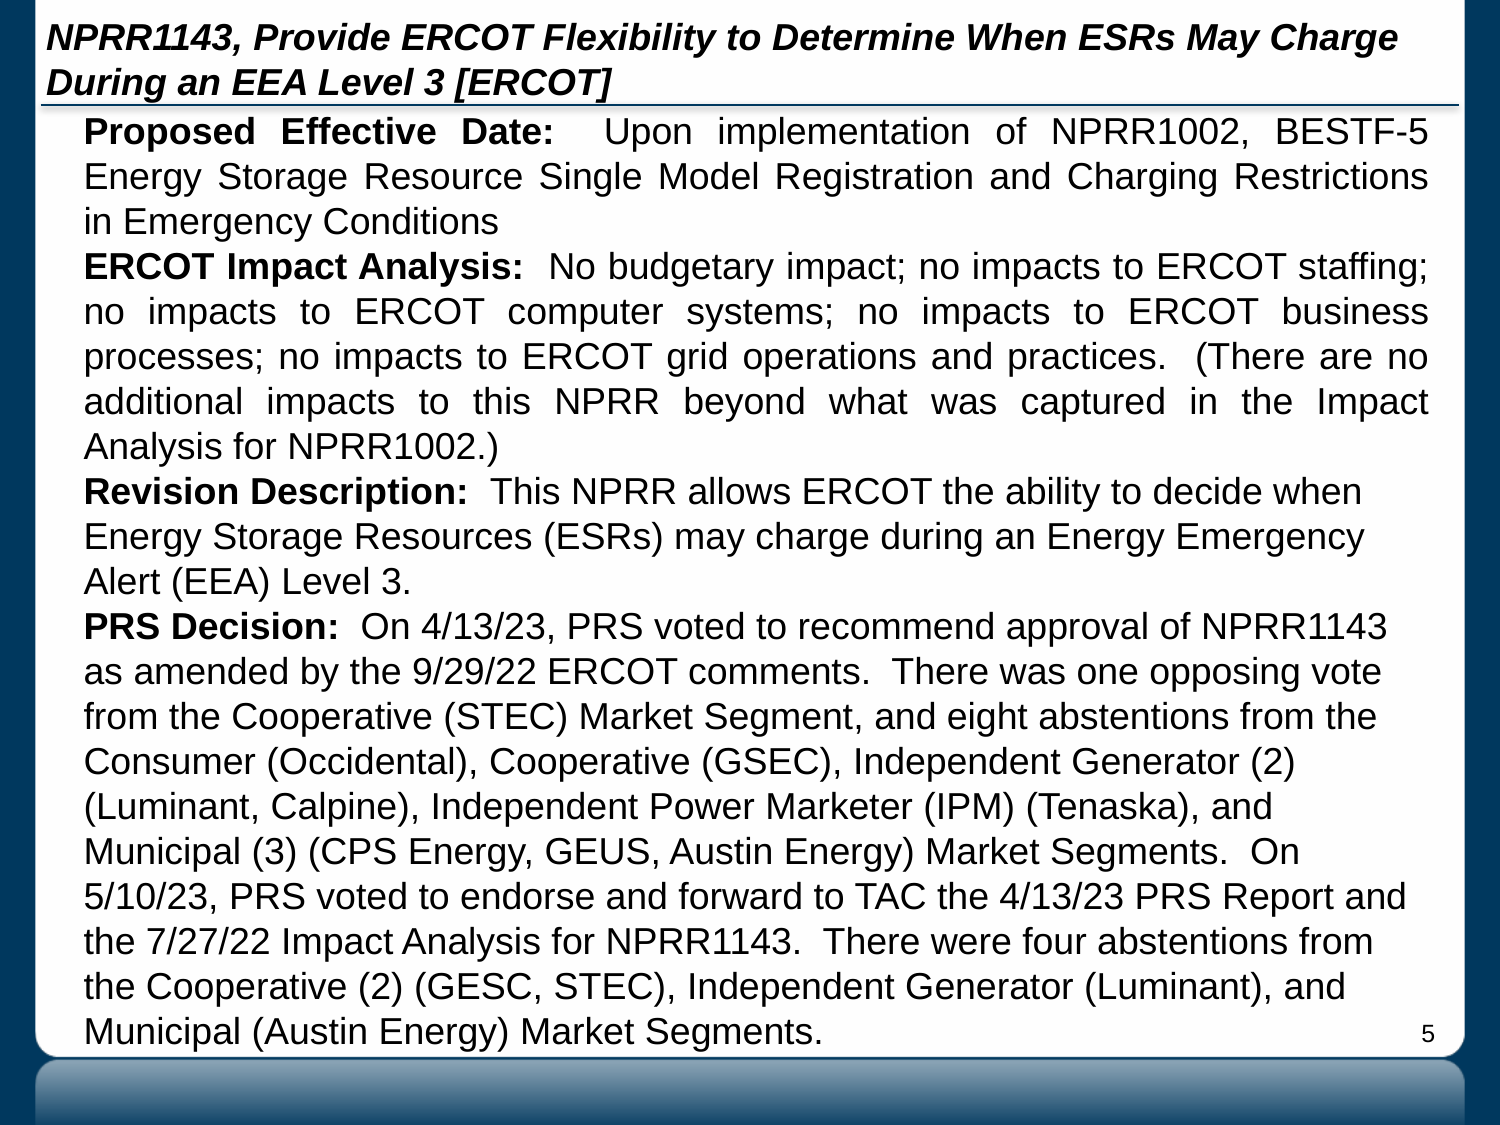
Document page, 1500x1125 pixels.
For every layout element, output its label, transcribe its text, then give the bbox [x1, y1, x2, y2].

text_box Proposed Effective Date: Upon implementation of NPRR1002, BESTF-5 Energy Storage Resource Single Model Registration and Charging Restrictions in Emergency Conditions ERCOT Impact Analysis: No budgetary impact; no impacts to ERCOT staffing; no impacts to ERCOT computer systems; no impacts to ERCOT business processes; no impacts to ERCOT grid operations and practices. (There are no additional impacts to this NPRR beyond what was captured in the Impact Analysis for NPRR1002.) Revision Description: This NPRR allows ERCOT the ability to decide when Energy Storage Resources (ESRs) may charge during an Energy Emergency Alert (EEA) Level 3. PRS Decision: On 4/13/23, PRS voted to recommend approval of NPRR1143 as amended by the 9/29/22 ERCOT comments. There was one opposing vote from the Cooperative (STEC) Market Segment, and eight abstentions from the Consumer (Occidental), Cooperative (GSEC), Independent Generator (2) (Luminant, Calpine), Independent Power Marketer (IPM) (Tenaska), and Municipal (3) (CPS Energy, GEUS, Austin Energy) Market Segments. On 5/10/23, PRS voted to endorse and forward to TAC the 4/13/23 PRS Report and the 7/27/22 Impact Analysis for NPRR1143. There were four abstentions from the Cooperative (2) (GESC, STEC), Independent Generator (Luminant), and Municipal (Austin Energy) Market Segments. [31, 99, 1444, 1060]
title NPRR1143, Provide ERCOT Flexibility to Determine When ESRs May Charge During an EEA Level 3 [ERCOT] [31, 20, 1464, 97]
picture [35, 0, 1465, 1125]
